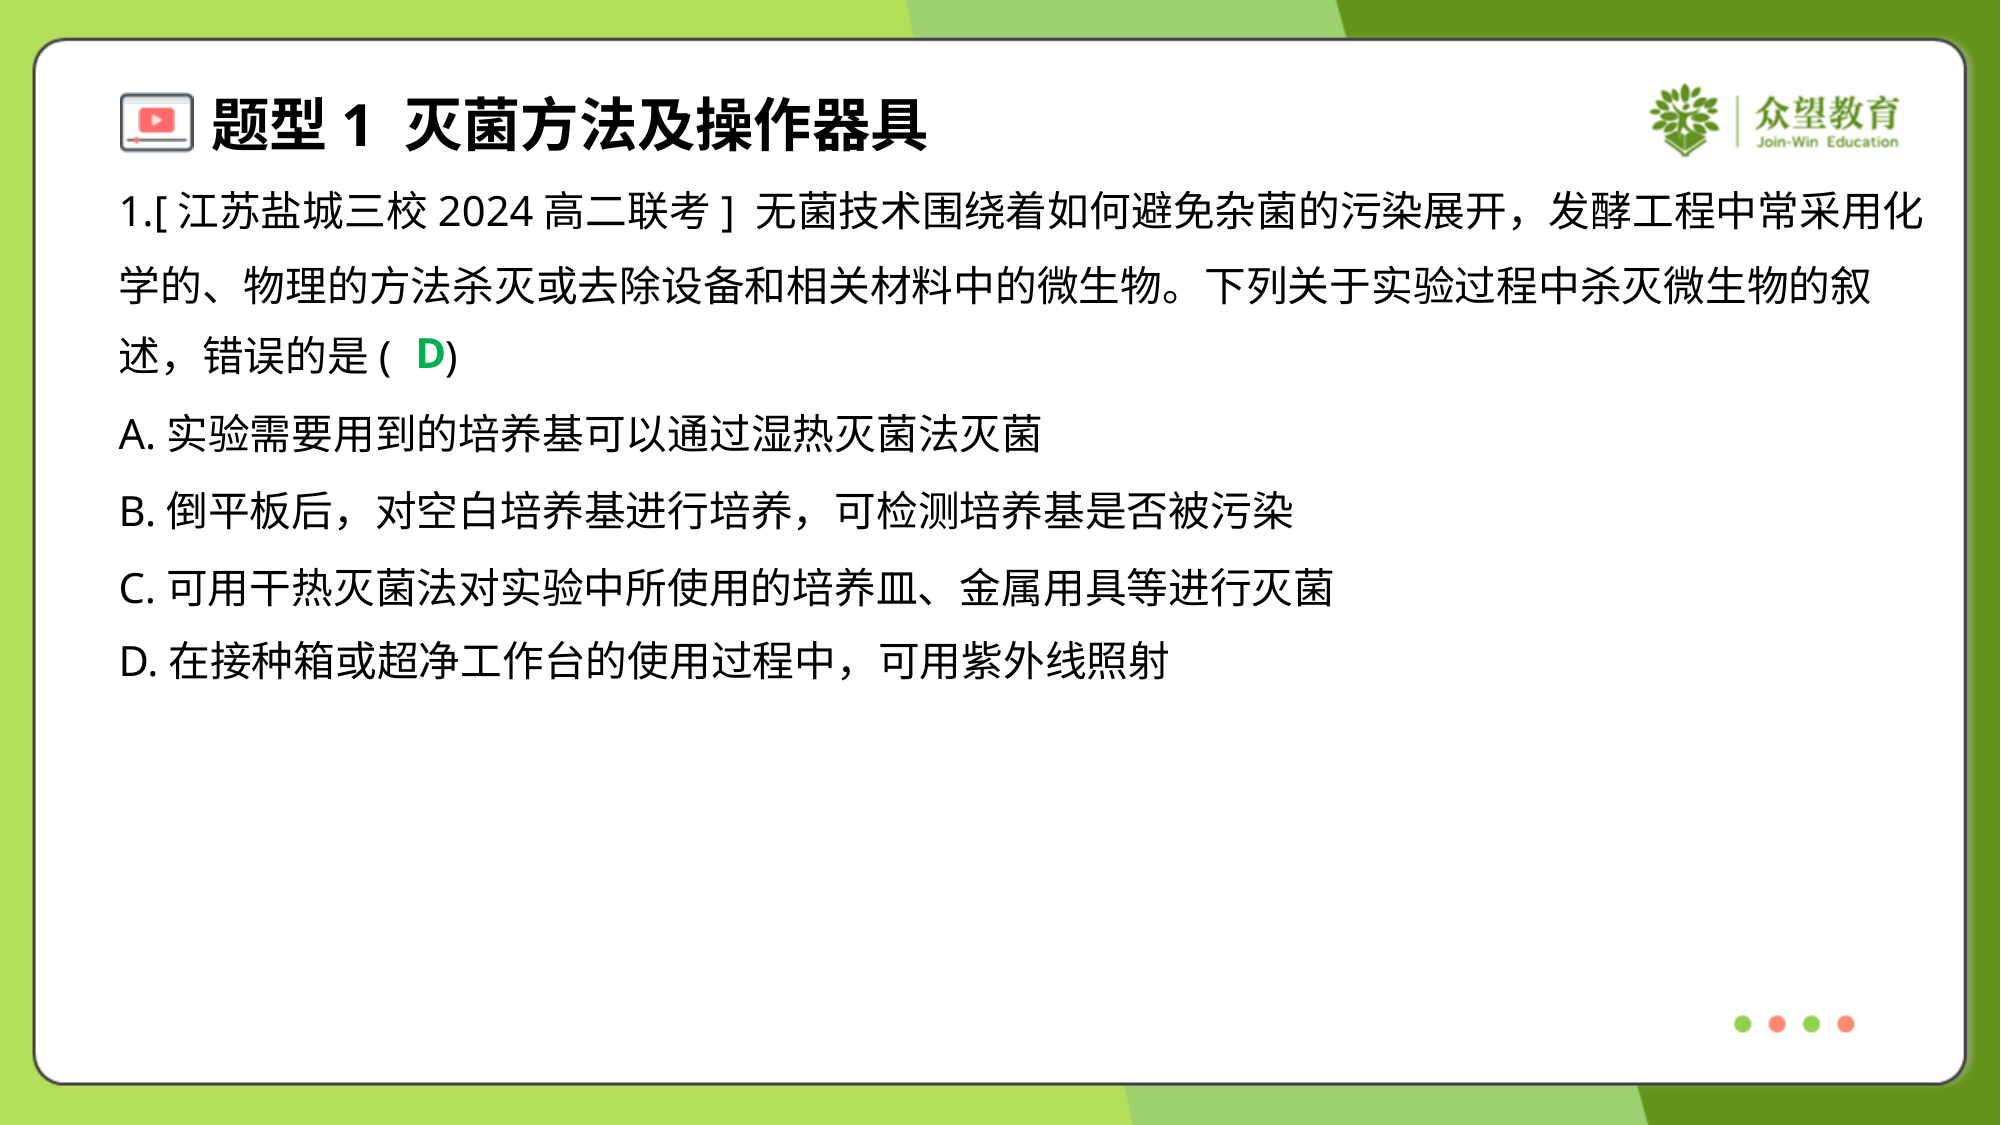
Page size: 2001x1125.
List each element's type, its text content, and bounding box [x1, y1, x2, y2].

text_box D [399, 306, 463, 371]
text_box 1.[江苏盐城三校2024高二联考] 无菌技术围绕着如何避免杂菌的污染展开，发酵工程中常采用化 学的、物理的方法杀灭或去除设备和相关材料中的微生物。下列关于实验过程中杀灭微生物的叙 述，错误的是( ) [118, 159, 1883, 373]
picture [0, 0, 2000, 1125]
